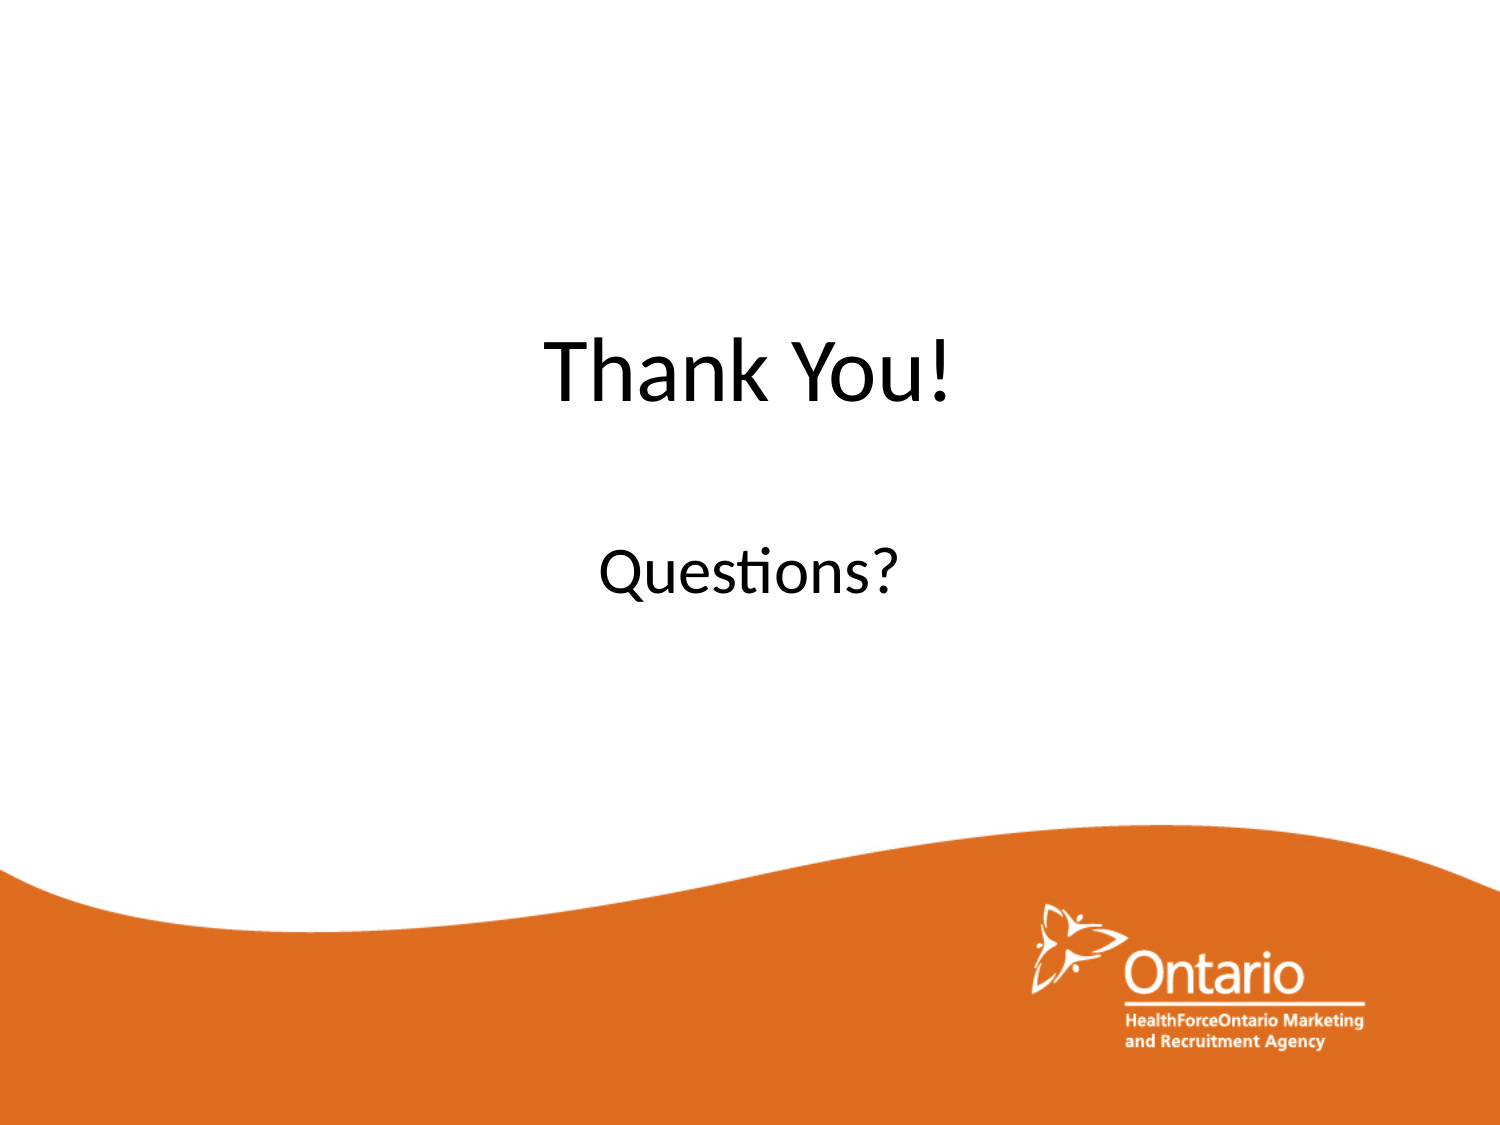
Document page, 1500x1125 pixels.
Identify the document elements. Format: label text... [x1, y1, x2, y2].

slide_number 5 [1074, 1042, 1425, 1103]
picture [0, 781, 1500, 1125]
list Thank You! Questions? [75, 302, 1425, 1005]
